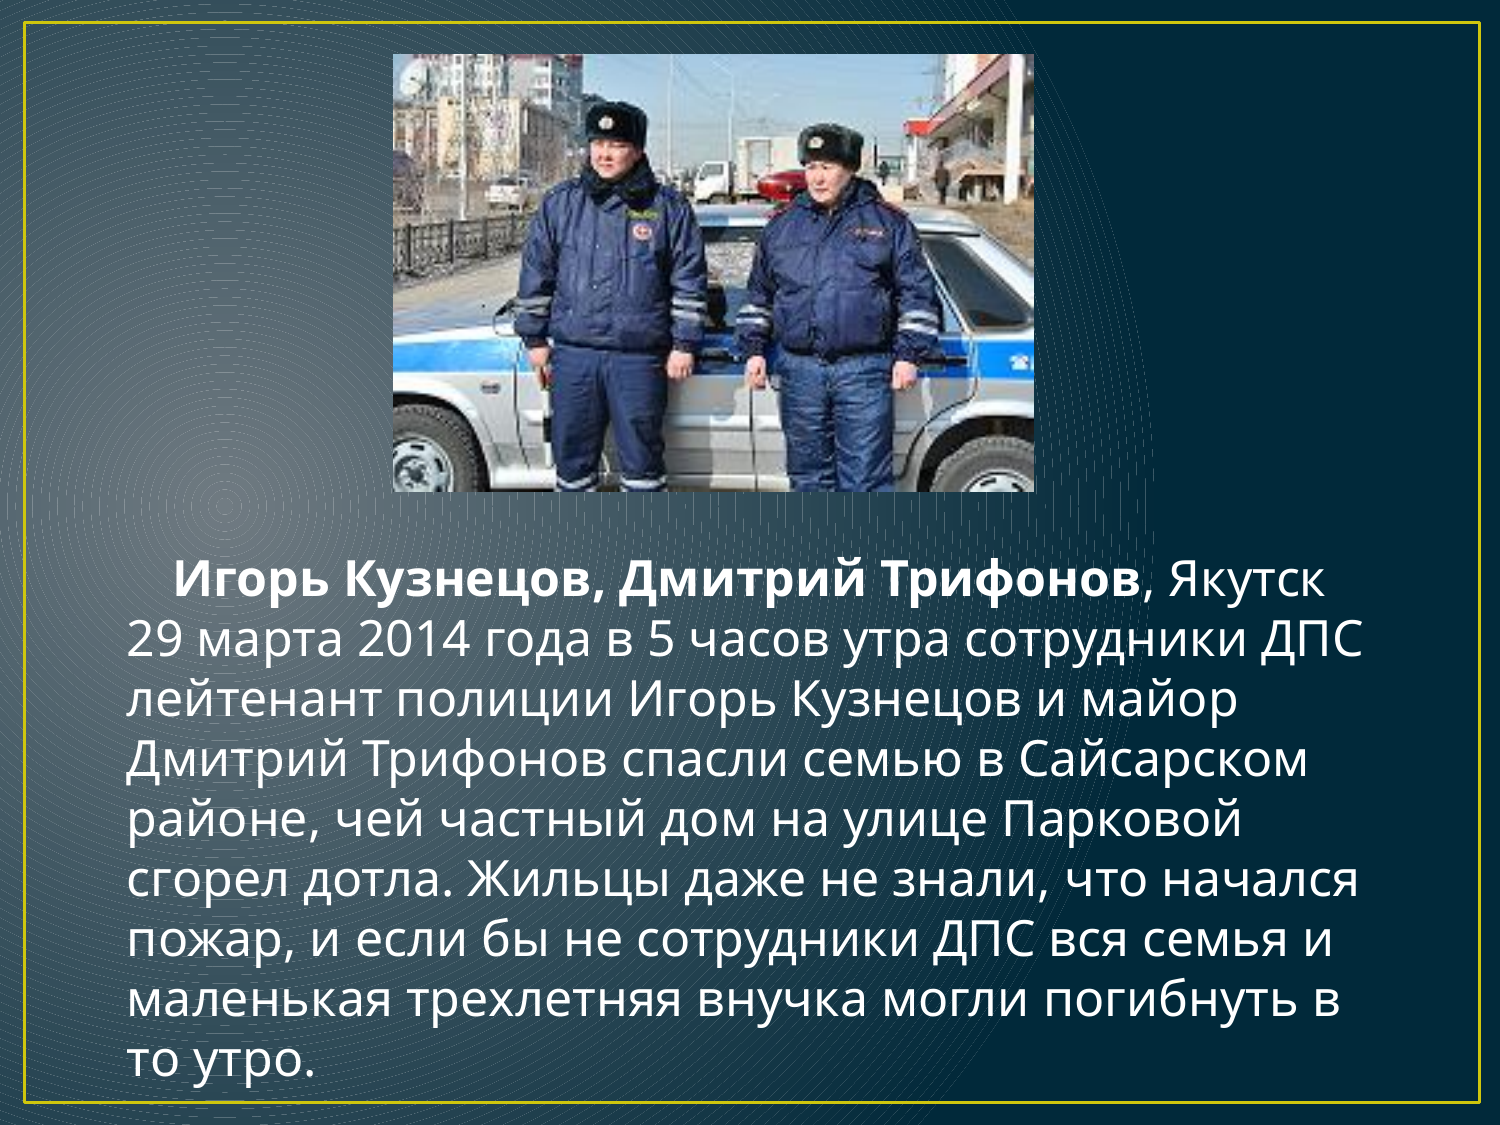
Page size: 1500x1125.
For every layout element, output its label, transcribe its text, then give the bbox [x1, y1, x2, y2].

picture [393, 48, 1043, 492]
text_box Игорь Кузнецов, Дмитрий Трифонов, Якутск 29 марта 2014 года в 5 часов утра сотрудники ДПС лейтенант полиции Игорь Кузнецов и майор Дмитрий Трифонов спасли семью в Сайсарском районе, чей частный дом на улице Парковой сгорел дотла. Жильцы даже не знали, что начался пожар, и если бы не сотрудники ДПС вся семья и маленькая трехлетняя внучка могли погибнуть в то утро. [112, 538, 1400, 1125]
